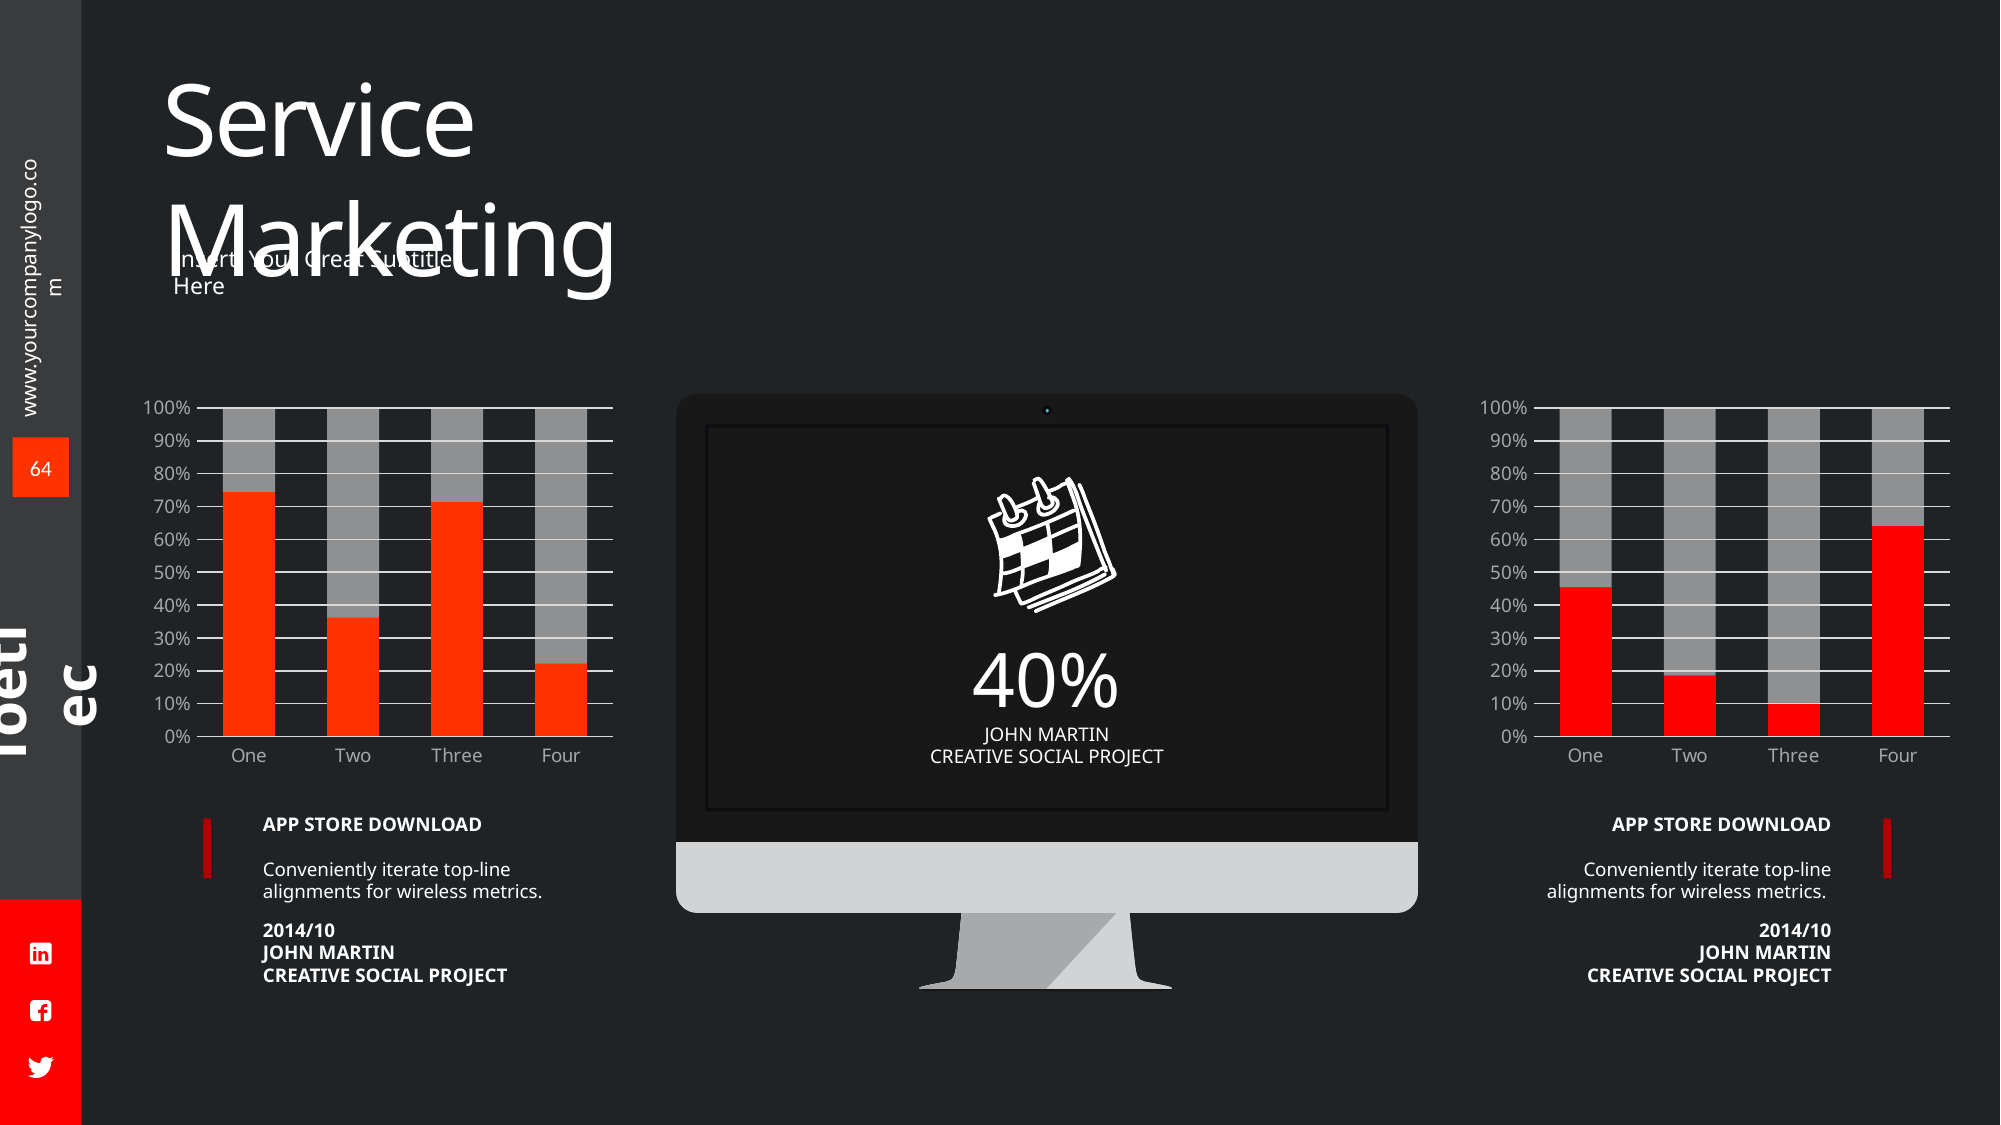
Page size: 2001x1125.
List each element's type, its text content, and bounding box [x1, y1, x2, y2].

chart [132, 386, 624, 777]
slide_number 64 [12, 437, 69, 498]
text_box APP STORE DOWNLOAD Conveniently iterate top-line alignments for wireless metrics. [1530, 804, 1847, 910]
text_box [676, 393, 1418, 992]
text_box APP STORE DOWNLOAD Conveniently iterate top-line alignments for wireless metrics. [248, 804, 564, 910]
picture [708, 425, 1390, 809]
text_box [1882, 817, 1892, 879]
text_box [202, 817, 212, 879]
chart [1469, 386, 1960, 777]
text_box Service Marketing [147, 116, 677, 236]
text_box Insert Your Great Subtitle Here [158, 237, 512, 307]
text_box 2014/10 JOHN MARTIN CREATIVE SOCIAL PROJECT [1530, 911, 1847, 994]
text_box 2014/10 JOHN MARTIN CREATIVE SOCIAL PROJECT [248, 911, 564, 994]
